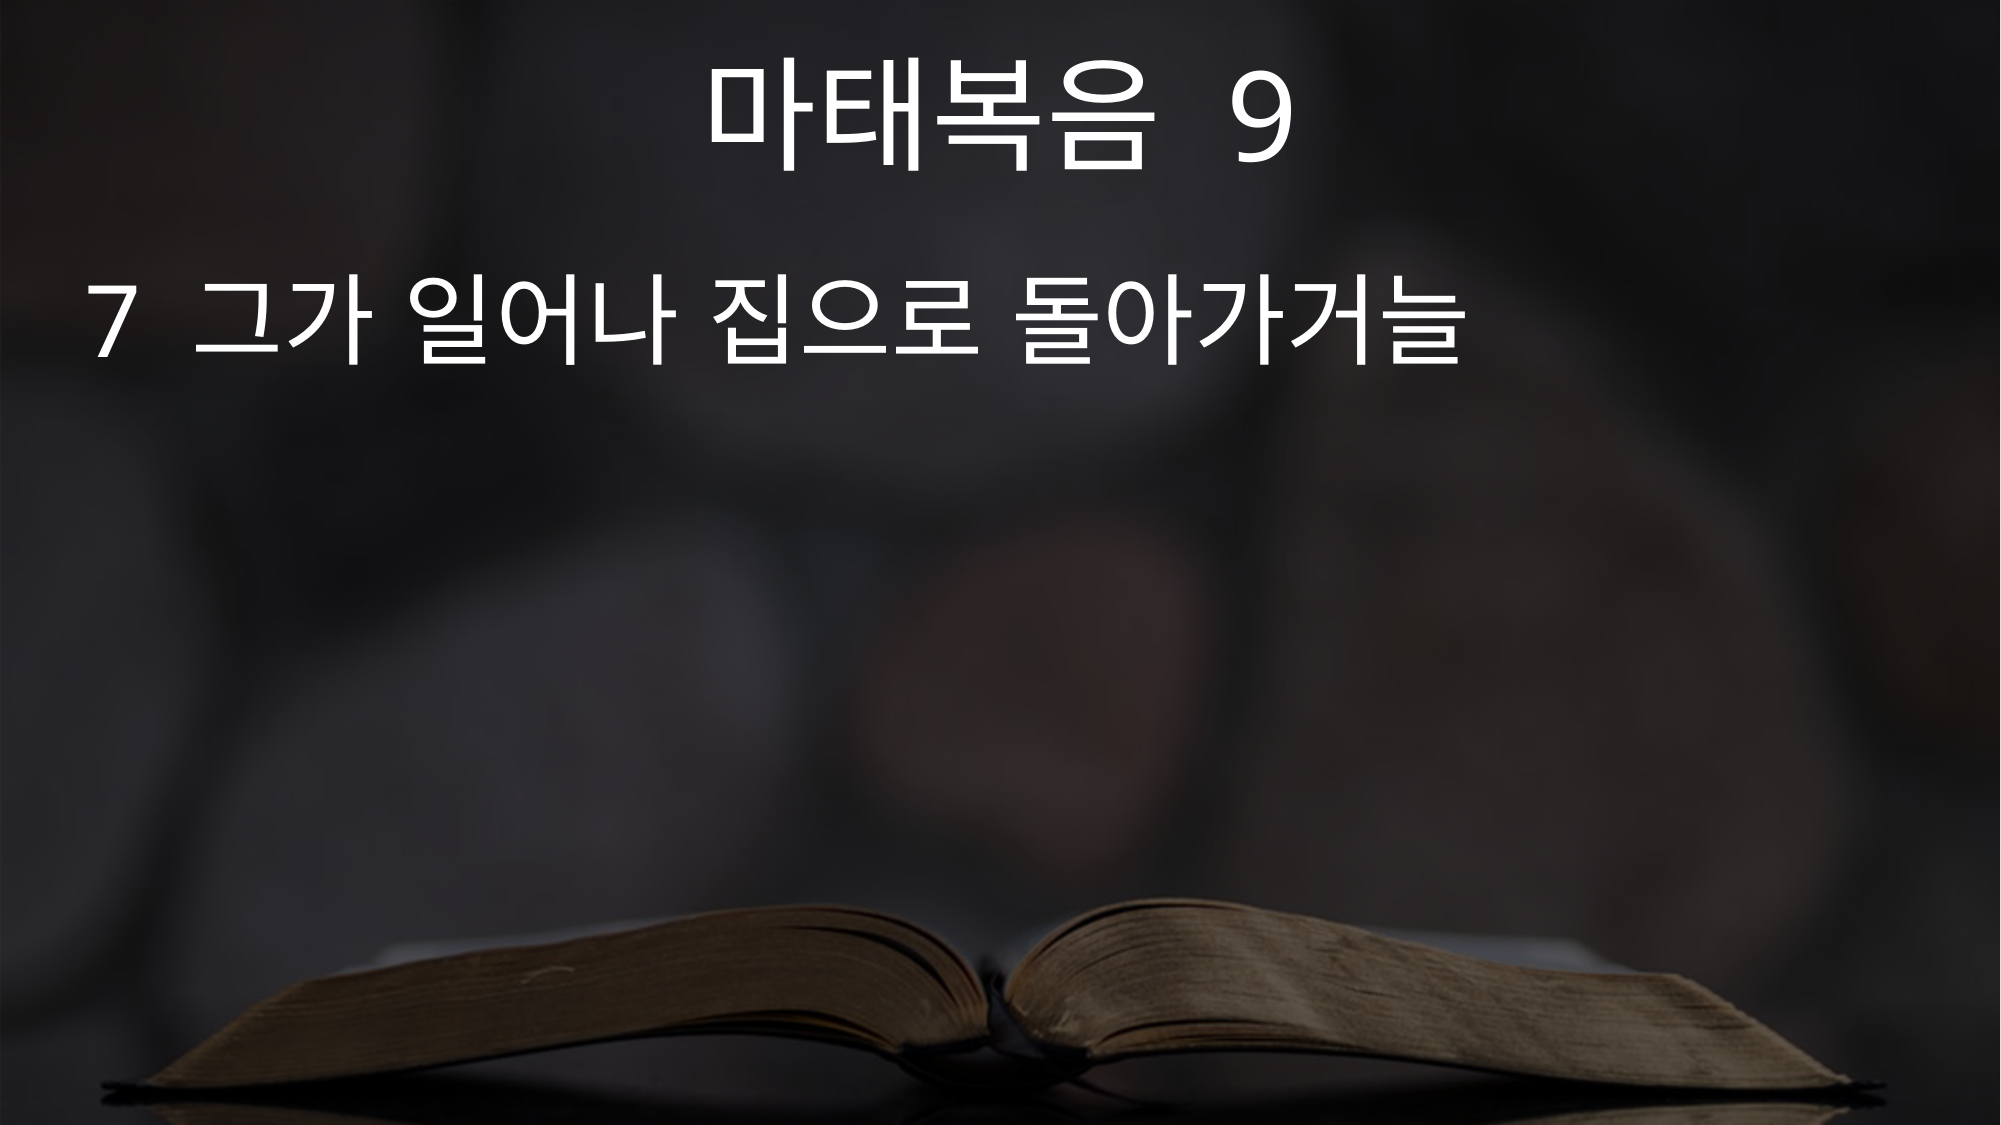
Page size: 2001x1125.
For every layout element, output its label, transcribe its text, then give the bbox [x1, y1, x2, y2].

picture [0, 0, 2001, 1125]
footer 마태복음 9 [0, 32, 2000, 192]
list 7 그가 일어나 집으로 돌아가거늘 [69, 263, 1953, 423]
